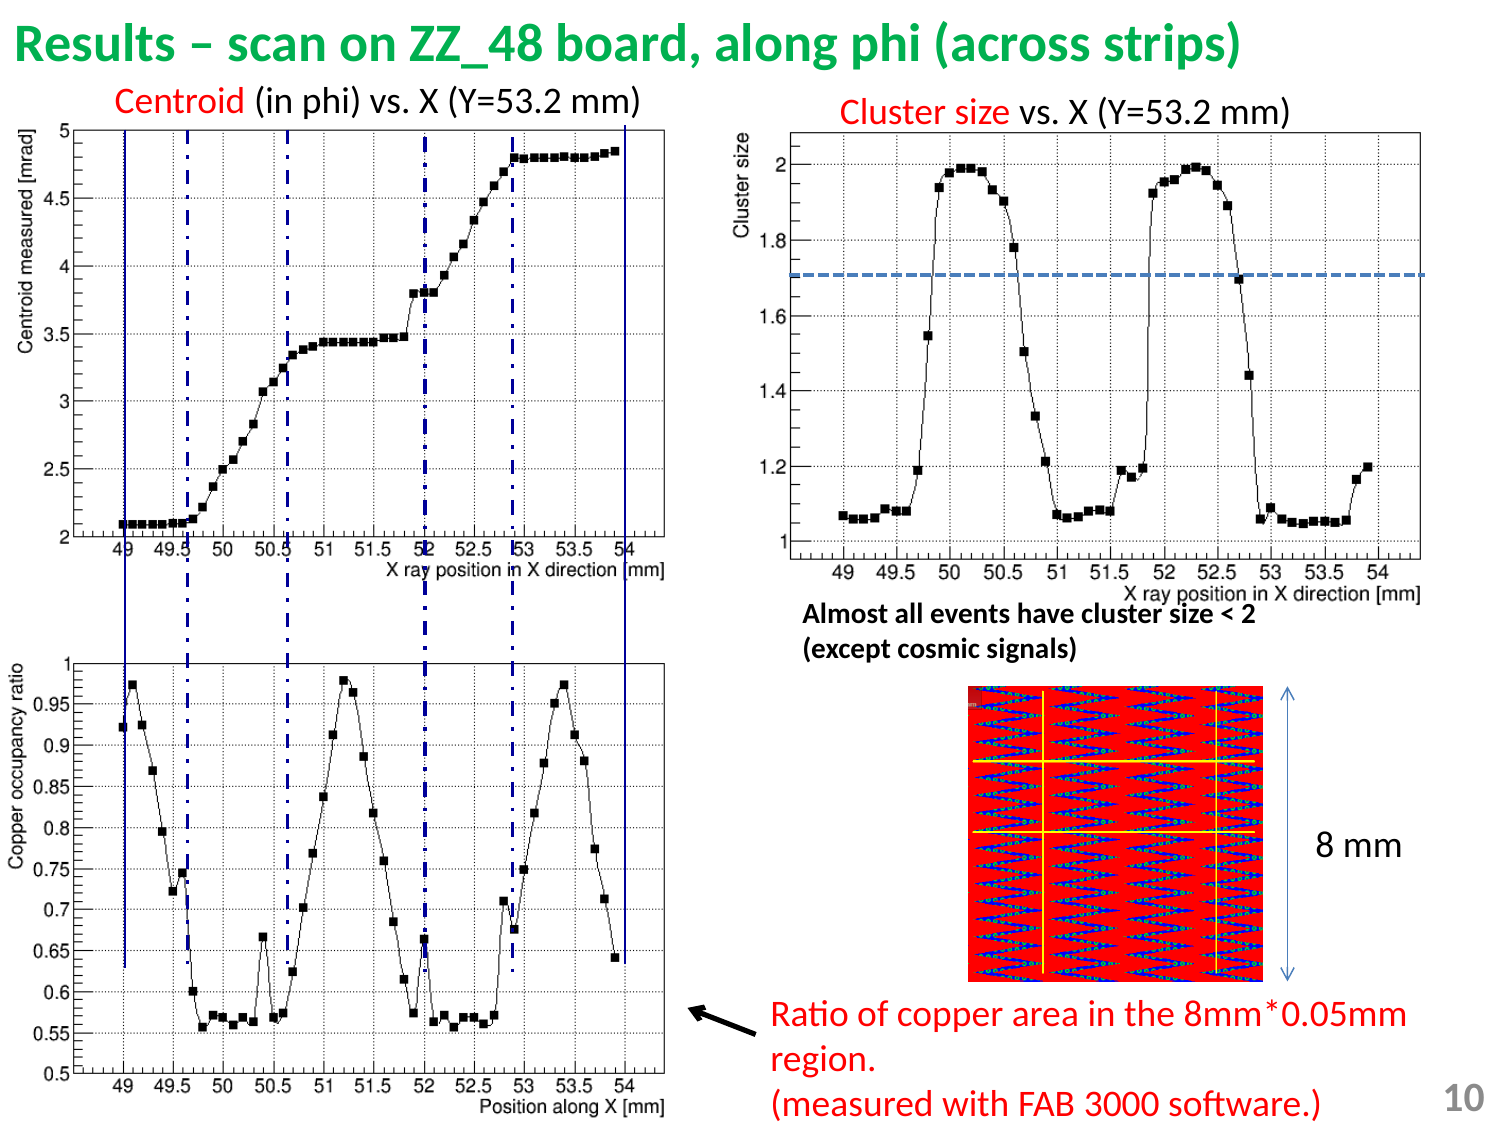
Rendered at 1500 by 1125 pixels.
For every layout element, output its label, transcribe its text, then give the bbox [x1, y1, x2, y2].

text_box Ratio of copper area in the 8mm*0.05mm region. (measured with FAB 3000 software.) [755, 981, 1500, 1125]
picture [0, 78, 1500, 1125]
slide_number 10 [1149, 1065, 1500, 1125]
picture [967, 686, 1263, 982]
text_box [687, 1007, 756, 1035]
text_box Results – scan on ZZ_48 board, along phi (across strips) [0, 0, 1500, 79]
text_box Almost all events have cluster size < 2 (except cosmic signals) [787, 621, 1452, 673]
text_box 8 mm [1300, 812, 1418, 873]
text_box Centroid (in phi) vs. X (Y=53.2 mm) [99, 68, 688, 77]
